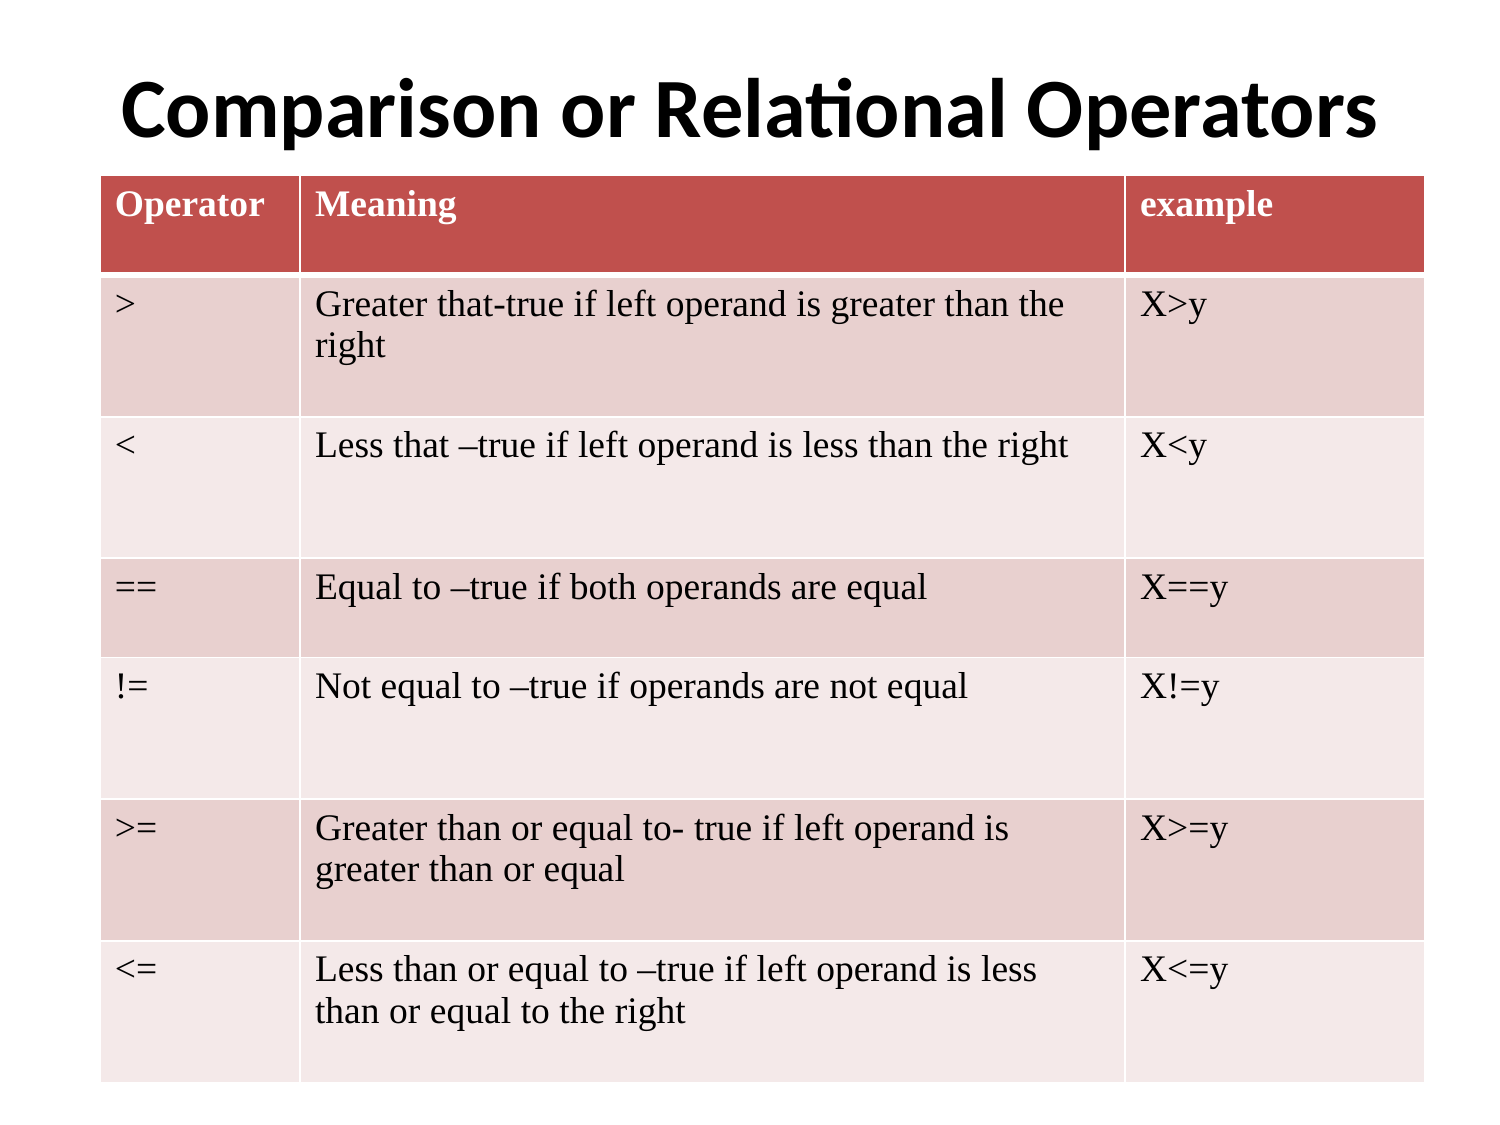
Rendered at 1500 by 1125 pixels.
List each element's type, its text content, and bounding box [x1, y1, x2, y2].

table_cell Greater than or equal to- true if left operand is greater than or equal [301, 800, 1124, 940]
table_cell < [101, 418, 299, 557]
table_cell Less that –true if left operand is less than the right [301, 418, 1124, 557]
table_cell >= [101, 800, 299, 940]
table_cell Greater that-true if left operand is greater than the right [301, 278, 1124, 416]
table_cell X>y [1126, 278, 1424, 416]
table_cell X>=y [1126, 800, 1424, 940]
table_cell == [101, 559, 299, 657]
table_cell <= [101, 942, 299, 1082]
table_cell X<y [1126, 418, 1424, 557]
table_header Meaning [301, 176, 1124, 272]
table_cell Equal to –true if both operands are equal [301, 559, 1124, 657]
table_cell Not equal to –true if operands are not equal [301, 658, 1124, 798]
table_cell X==y [1126, 559, 1424, 657]
table_cell != [101, 658, 299, 798]
table_cell Less than or equal to –true if left operand is less than or equal to the right [301, 942, 1124, 1082]
table_cell > [101, 278, 299, 416]
title Comparison or Relational Operators [75, 45, 1425, 163]
table_cell X!=y [1126, 658, 1424, 798]
table_cell X<=y [1126, 942, 1424, 1082]
table_header example [1126, 176, 1424, 272]
table_header Operator [101, 176, 299, 272]
